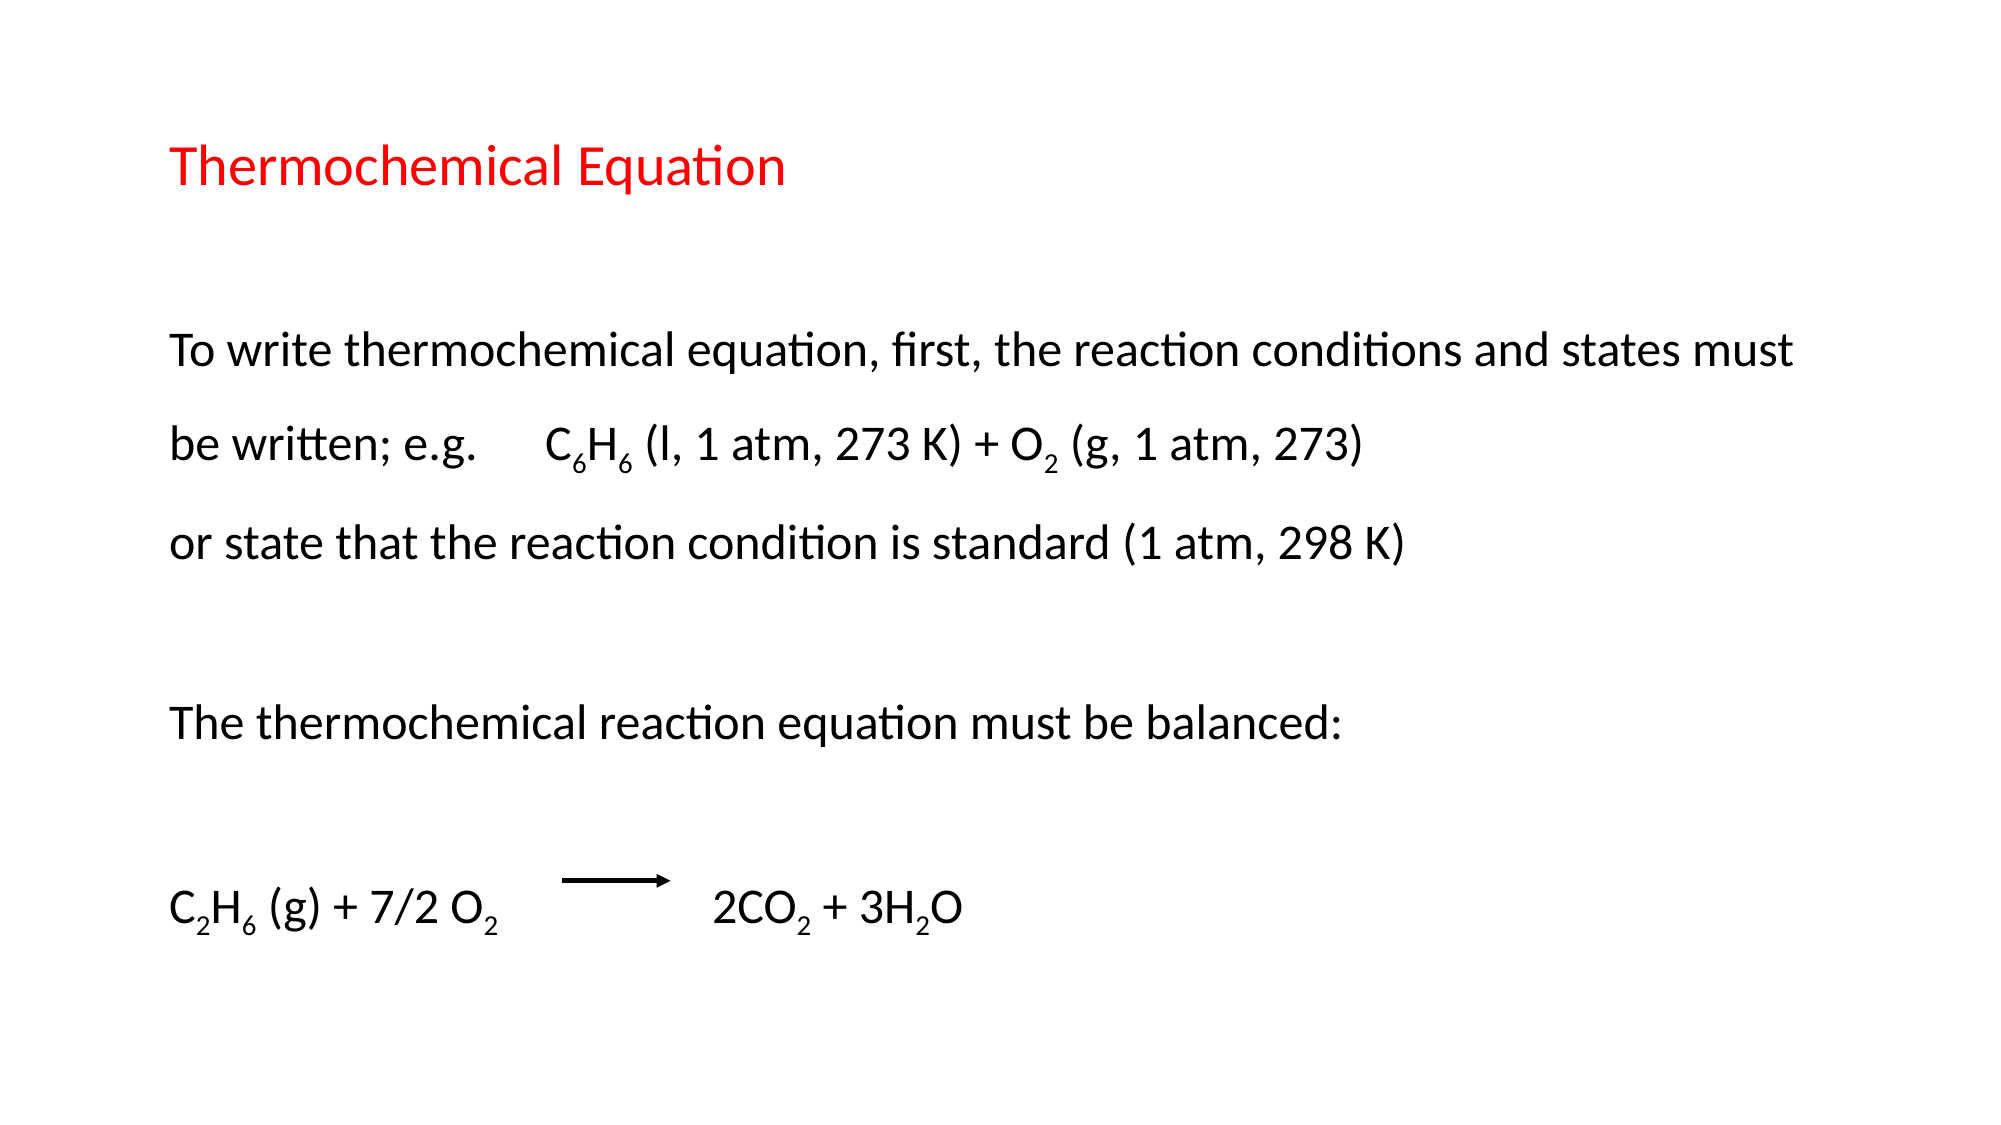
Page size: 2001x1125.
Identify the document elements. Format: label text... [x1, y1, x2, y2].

text_box Thermochemical Equation To write thermochemical equation, first, the reaction conditions and states must be written; e.g. C6H6 (l, 1 atm, 273 K) + O2 (g, 1 atm, 273) or state that the reaction condition is standard (1 atm, 298 K) The thermochemical reaction equation must be balanced: C2H6 (g) + 7/2 O2 2CO2 + 3H2O [154, 84, 1863, 1039]
